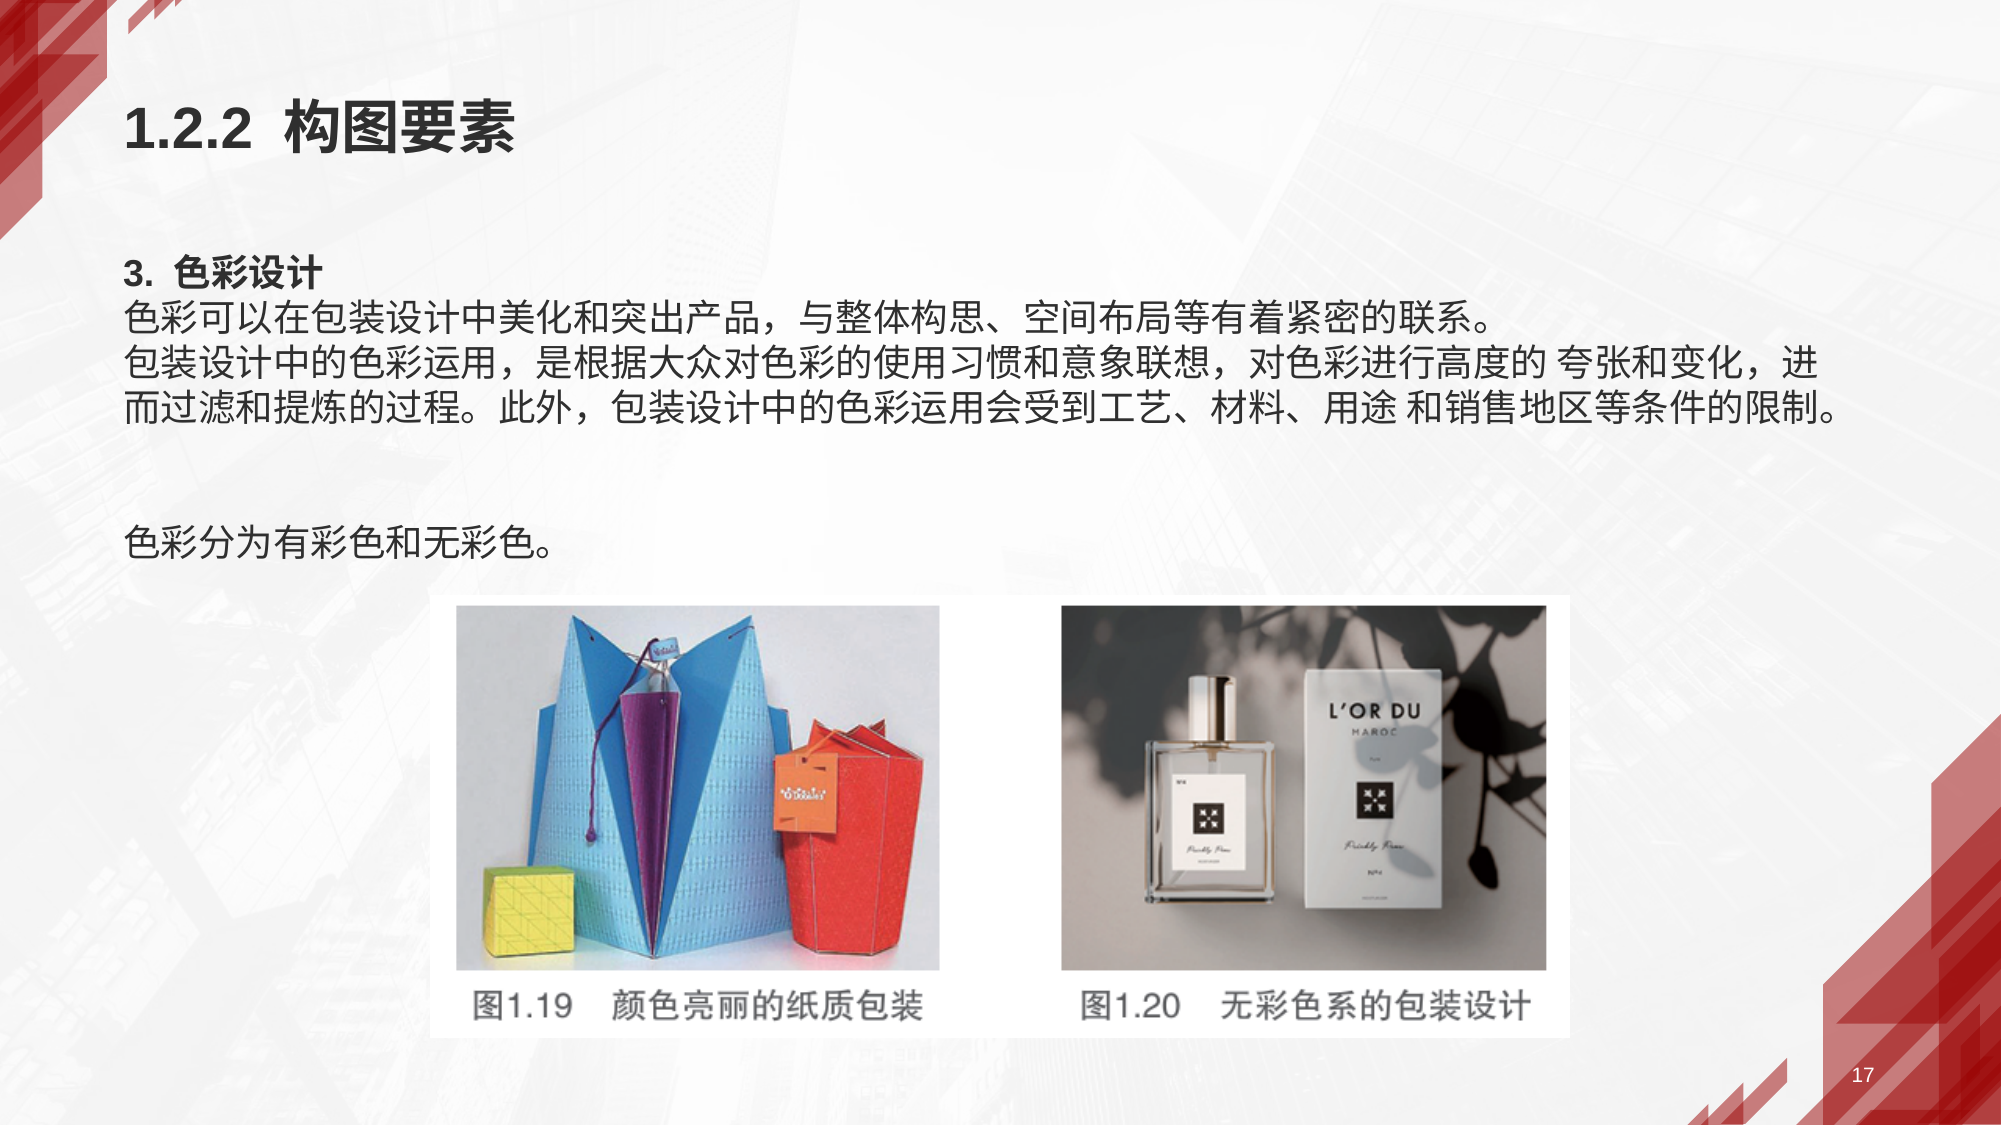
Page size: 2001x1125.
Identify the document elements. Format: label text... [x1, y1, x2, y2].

title 1.2.2 构图要素 [108, 81, 1890, 169]
text_box 3. 色彩设计 色彩可以在包装设计中美化和突出产品，与整体构思、空间布局等有着紧密的联系。 包装设计中的色彩运用，是根据大众对色彩的使用习惯和意象联想，对色彩进行高度的 夸张和变化，进而过滤和提炼的过程。此外，包装设计中的色彩运用会受到工艺、材料、用途 和销售地区等条件的限制。 色彩分为有彩色和无彩色。 [108, 241, 1867, 572]
picture [430, 595, 1570, 1038]
slide_number 17 [1452, 1056, 1890, 1092]
